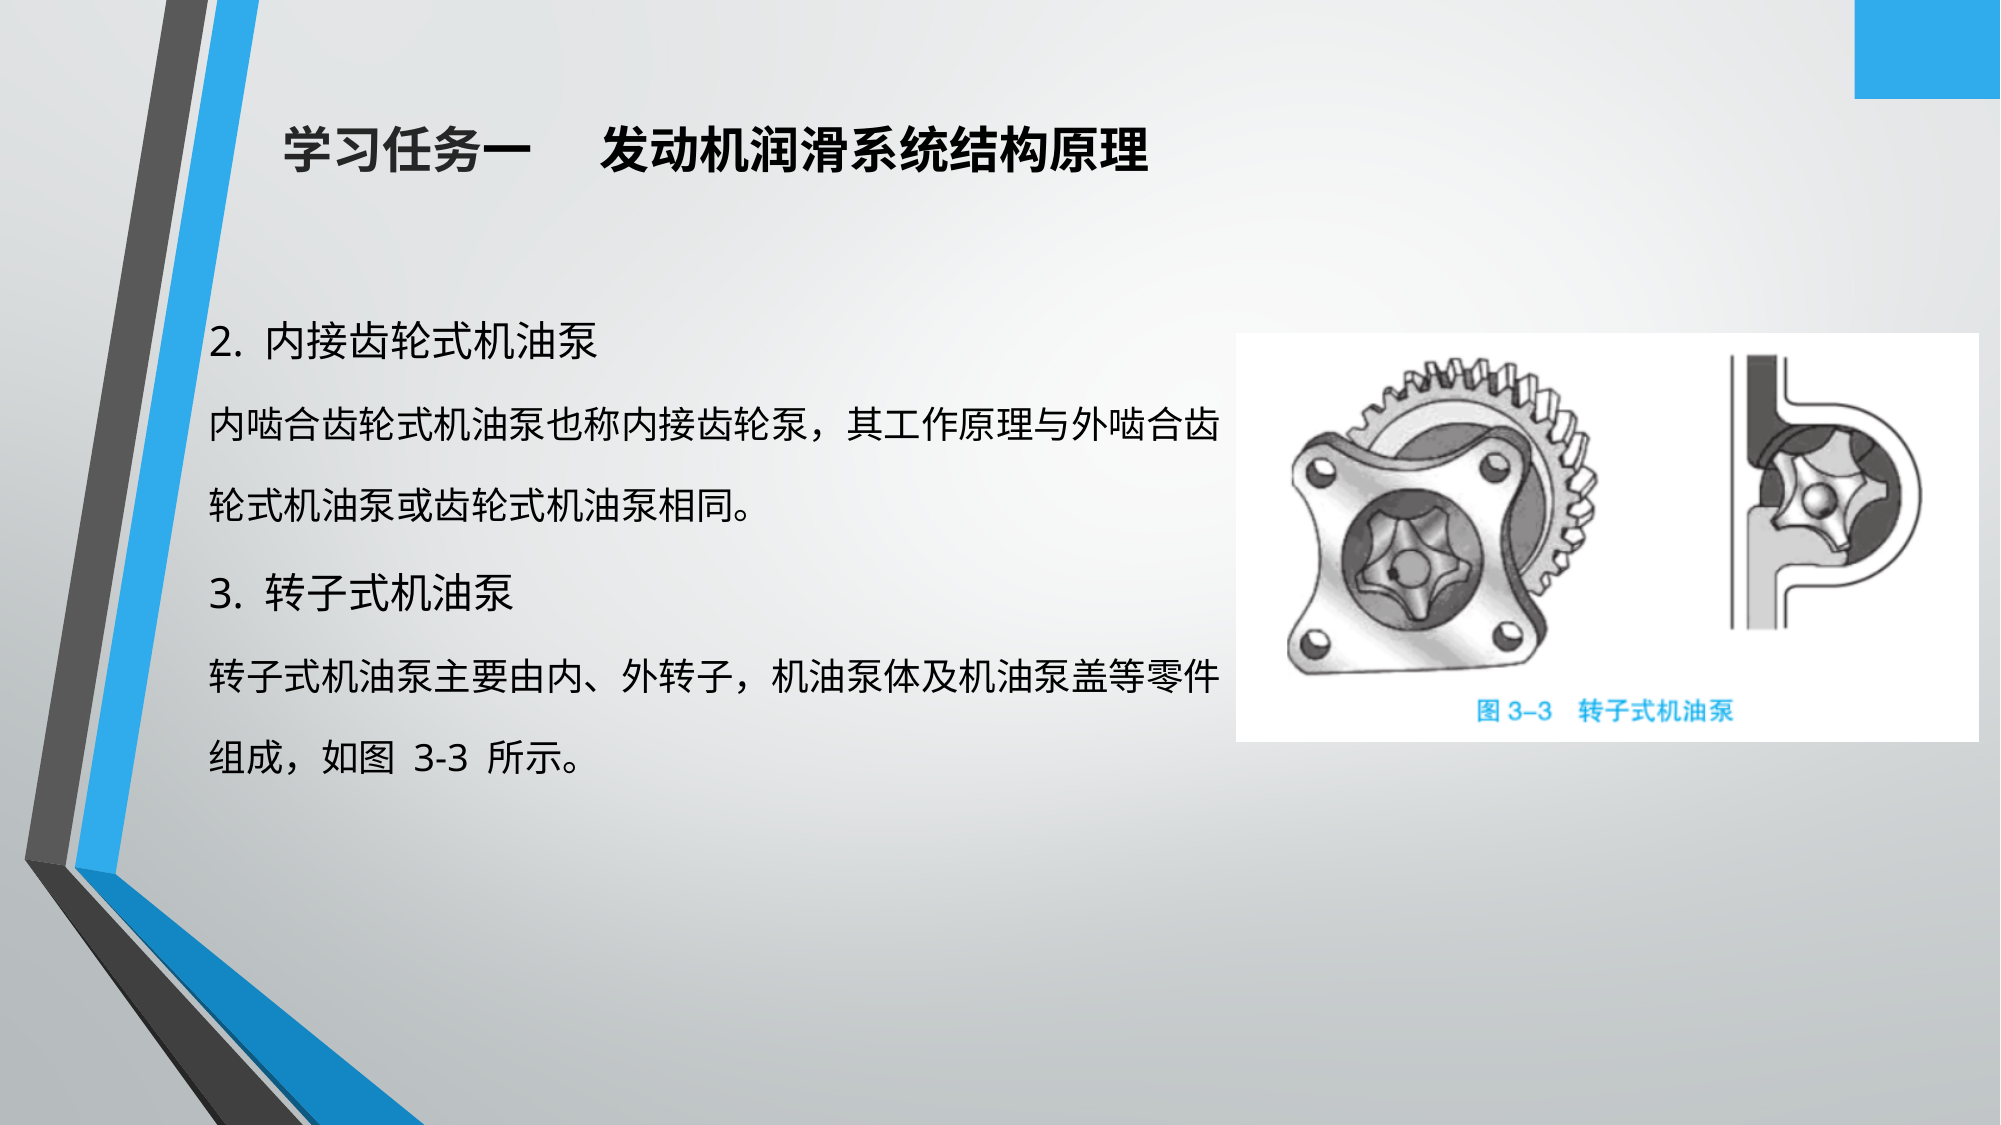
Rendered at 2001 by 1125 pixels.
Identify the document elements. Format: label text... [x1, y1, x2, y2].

picture [1236, 333, 1979, 742]
text_box [1853, 0, 2000, 100]
text_box 2. 内接齿轮式机油泵 内啮合齿轮式机油泵也称内接齿轮泵，其工作原理与外啮合齿轮式机油泵或齿轮式机油泵相同。 3. 转子式机油泵 转子式机油泵主要由内、外转子，机油泵体及机油泵盖等零件组成，如图 3-3 所示。 [194, 267, 1237, 1023]
text_box 学习任务一 发动机润滑系统结构原理 [267, 98, 1979, 230]
